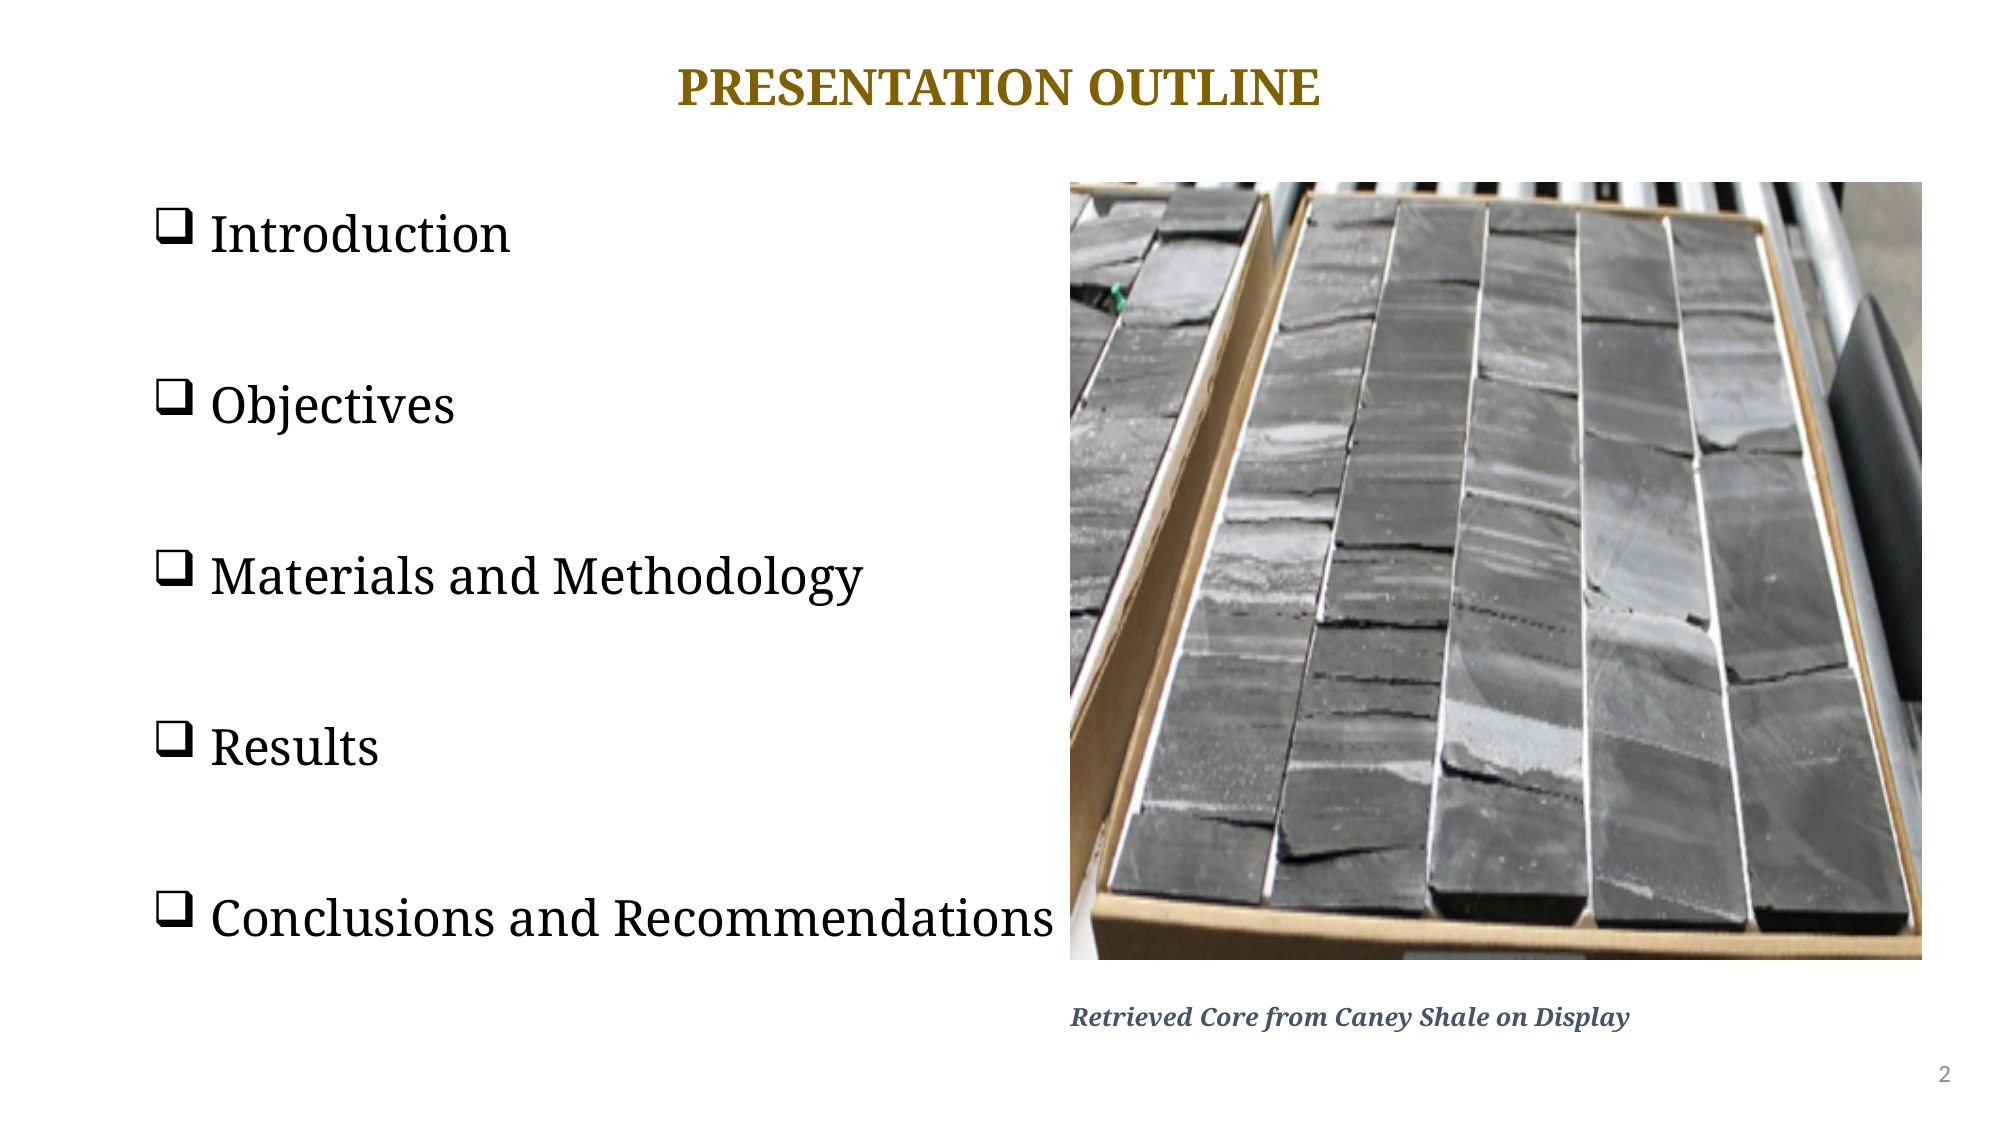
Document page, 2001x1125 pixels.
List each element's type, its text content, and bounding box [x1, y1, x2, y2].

slide_number 2 [1412, 1042, 1967, 1103]
title PRESENTATION OUTLINE [586, 45, 1413, 134]
picture [1070, 182, 1922, 960]
text_box Retrieved Core from Caney Shale on Display [1070, 1001, 1967, 1061]
list Introduction Objectives Materials and Methodology Results Conclusions and Recommendations [137, 195, 1159, 1079]
